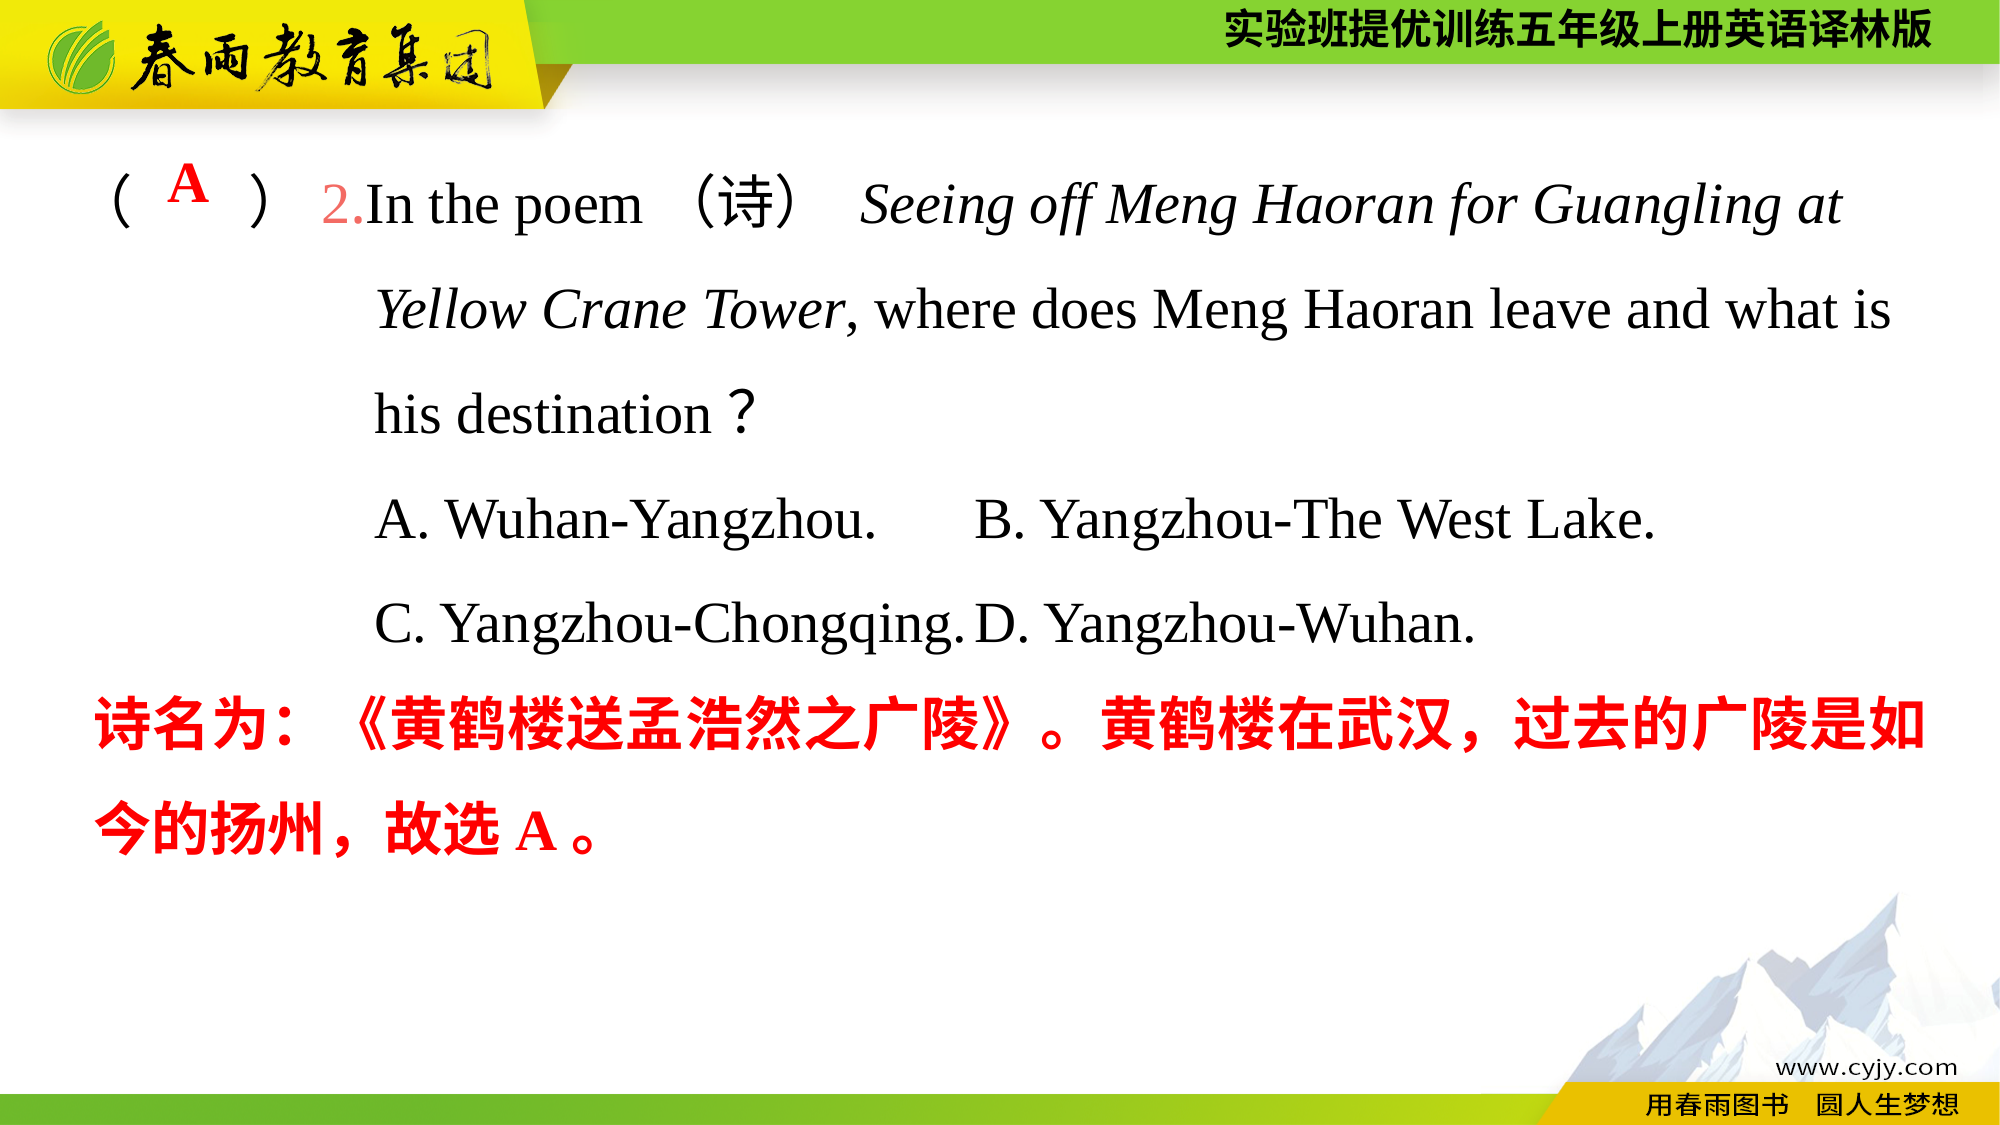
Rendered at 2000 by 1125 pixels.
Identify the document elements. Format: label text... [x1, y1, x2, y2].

picture [0, 0, 2000, 1125]
text_box 诗名为：《黄鹤楼送孟浩然之广陵》。黄鹤楼在武汉，过去的广陵是如今的扬州，故选A。 [78, 645, 1944, 870]
text_box A [153, 137, 225, 222]
list （ ）2.In the poem（诗） Seeing off Meng Haoran for Guangling at Yellow Crane Tower, where does Meng Haoran leave and what is his destination？ A. Wuhan-Yangzhou. B. Yangzhou-The West Lake. C. Yangzhou-Chongqing. D. Yangzhou-Wuhan. [59, 122, 1944, 668]
